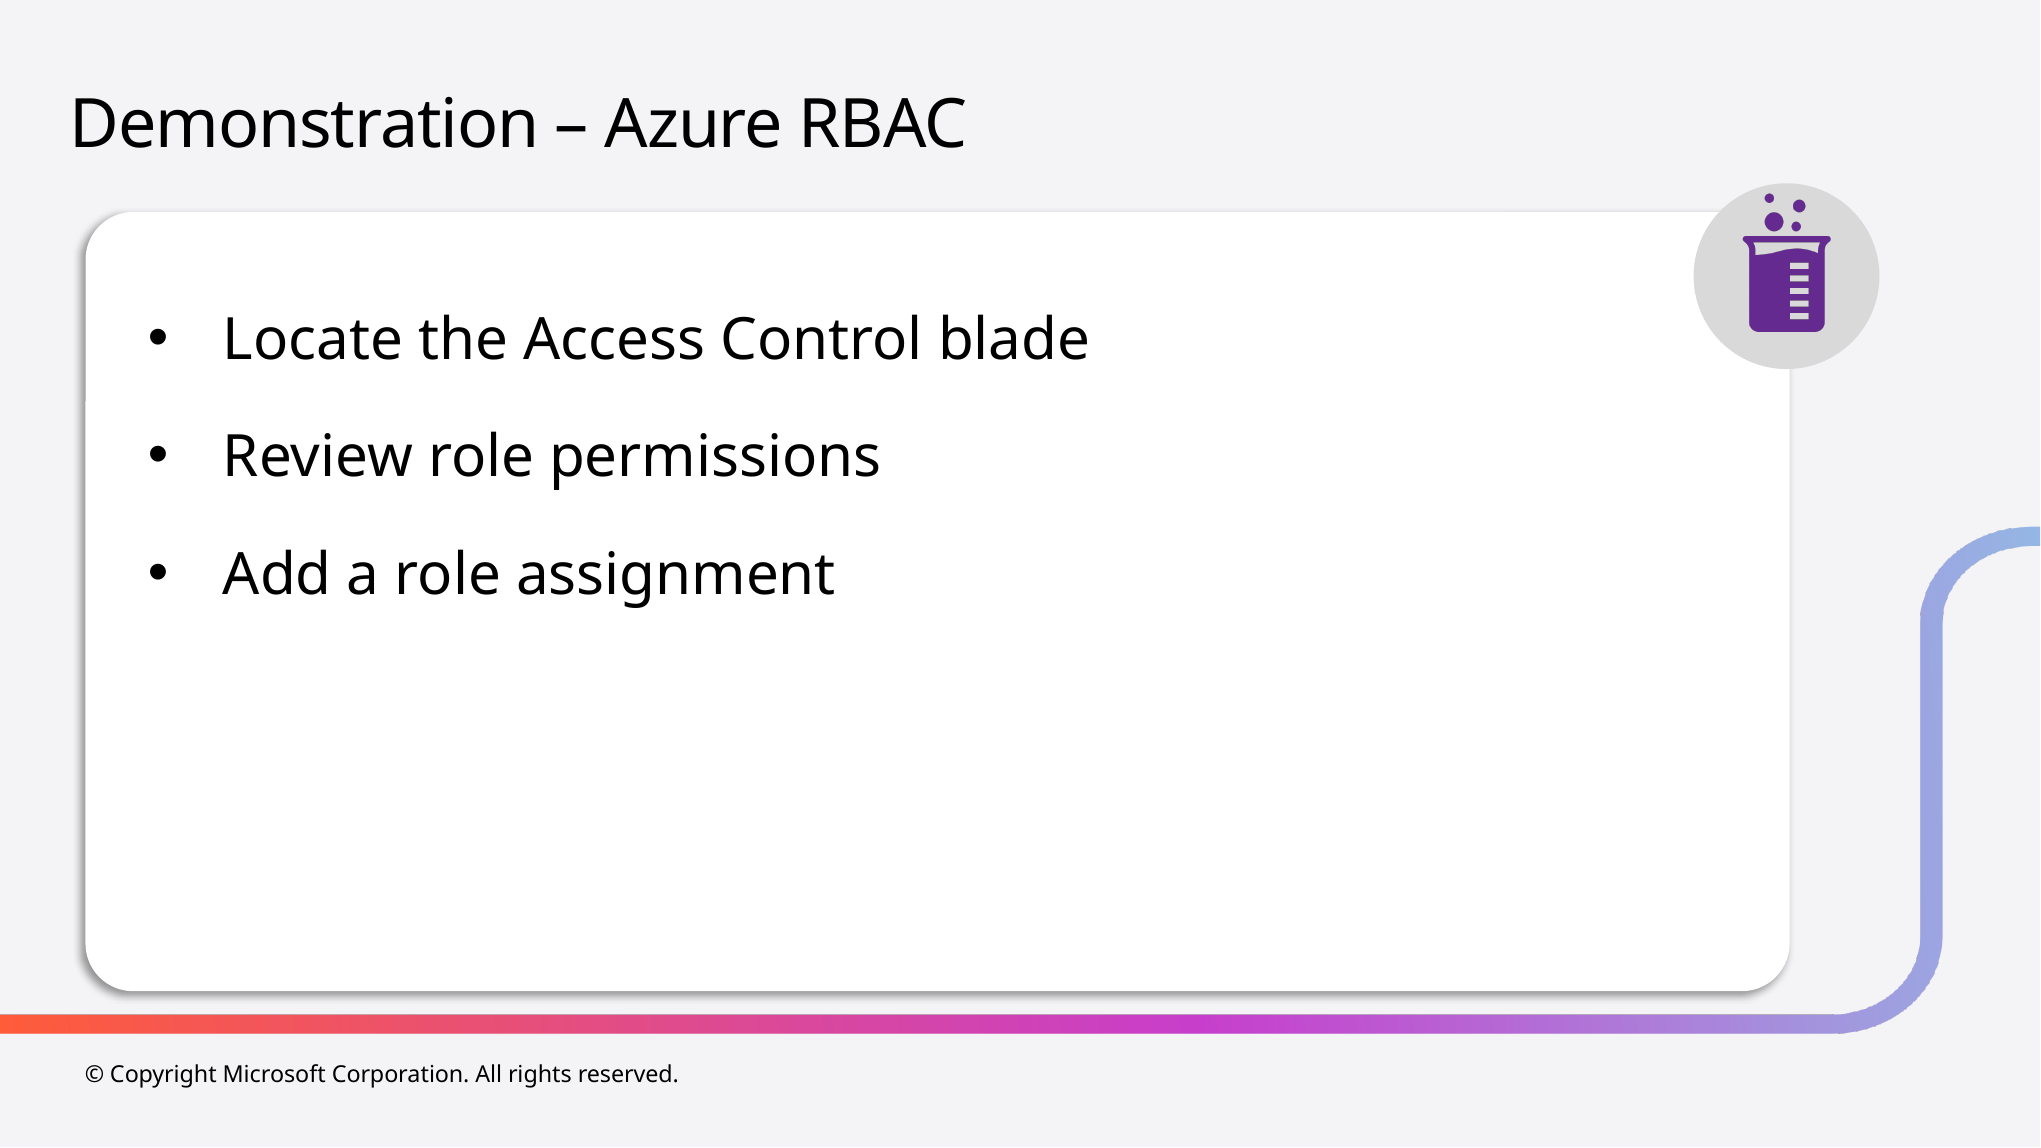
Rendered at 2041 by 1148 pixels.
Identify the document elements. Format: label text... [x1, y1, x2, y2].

title Demonstration – Azure RBAC [70, 73, 1968, 188]
picture [0, 526, 2041, 1034]
text_box Locate the Access Control blade Review role permissions Add a role assignment [147, 248, 1298, 624]
picture [1711, 188, 1862, 338]
